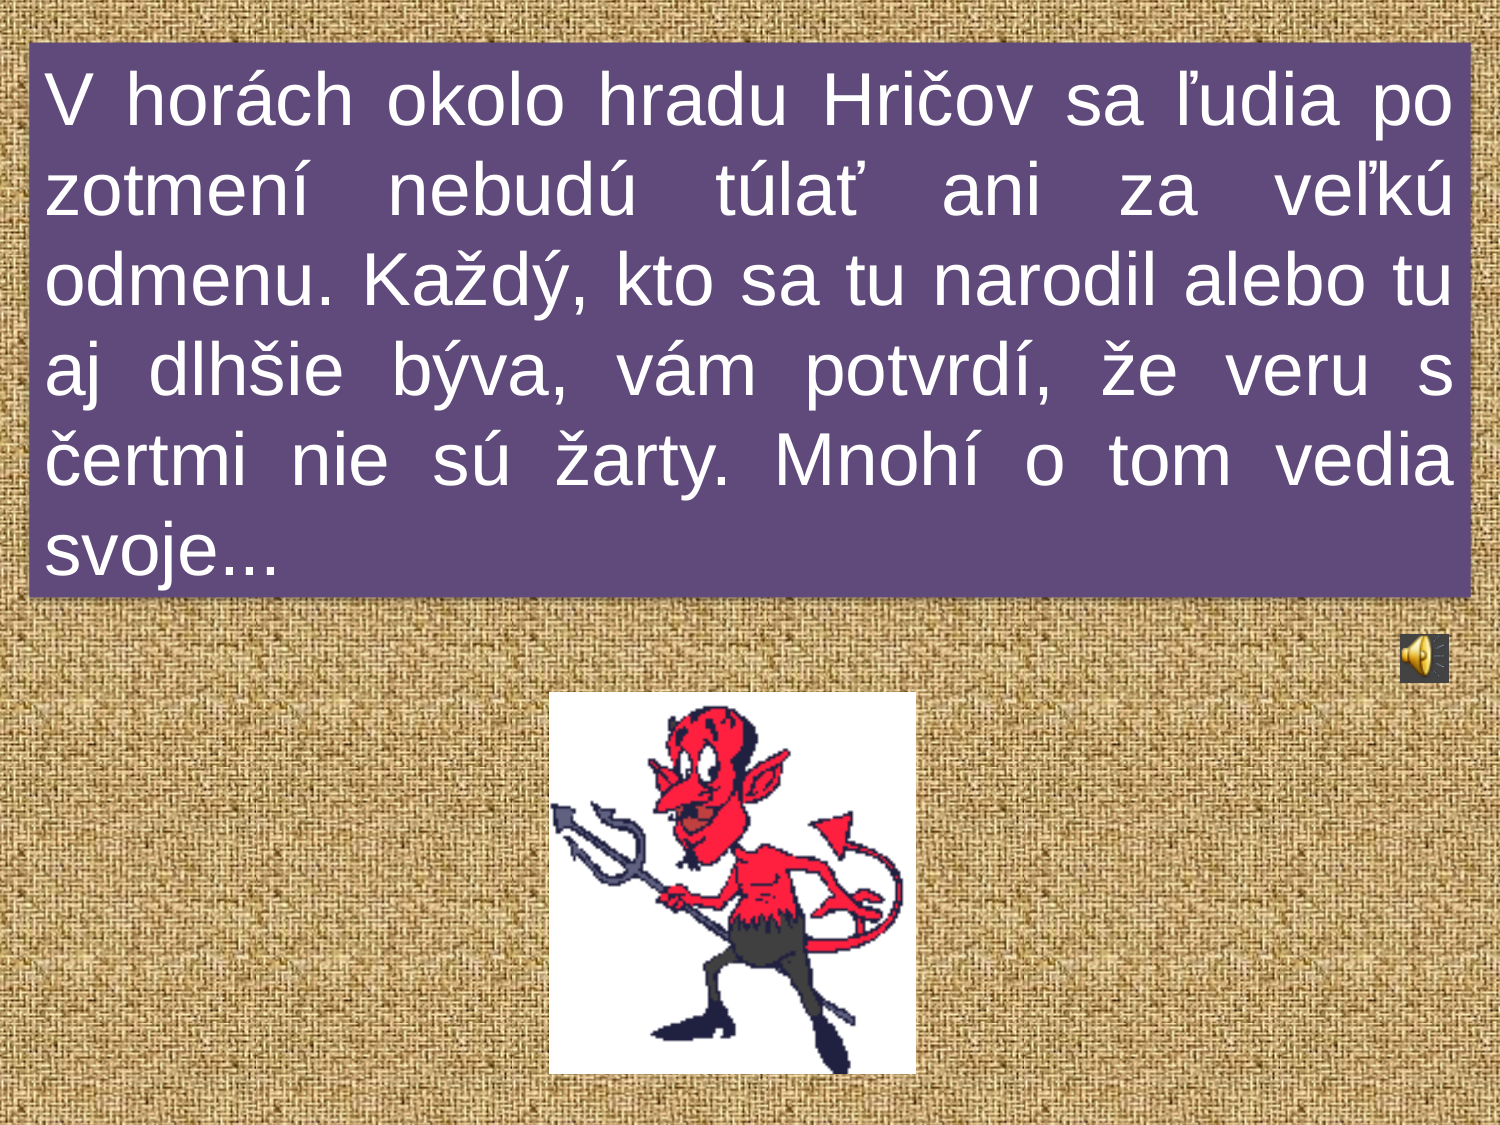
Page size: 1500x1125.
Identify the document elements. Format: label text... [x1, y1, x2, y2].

text_box V horách okolo hradu Hričov sa ľudia po zotmení nebudú túlať ani za veľkú odmenu. Každý, kto sa tu narodil alebo tu aj dlhšie býva, vám potvrdí, že veru s čertmi nie sú žarty. Mnohí o tom vedia svoje... [29, 42, 1471, 598]
picture [0, 0, 1500, 1125]
